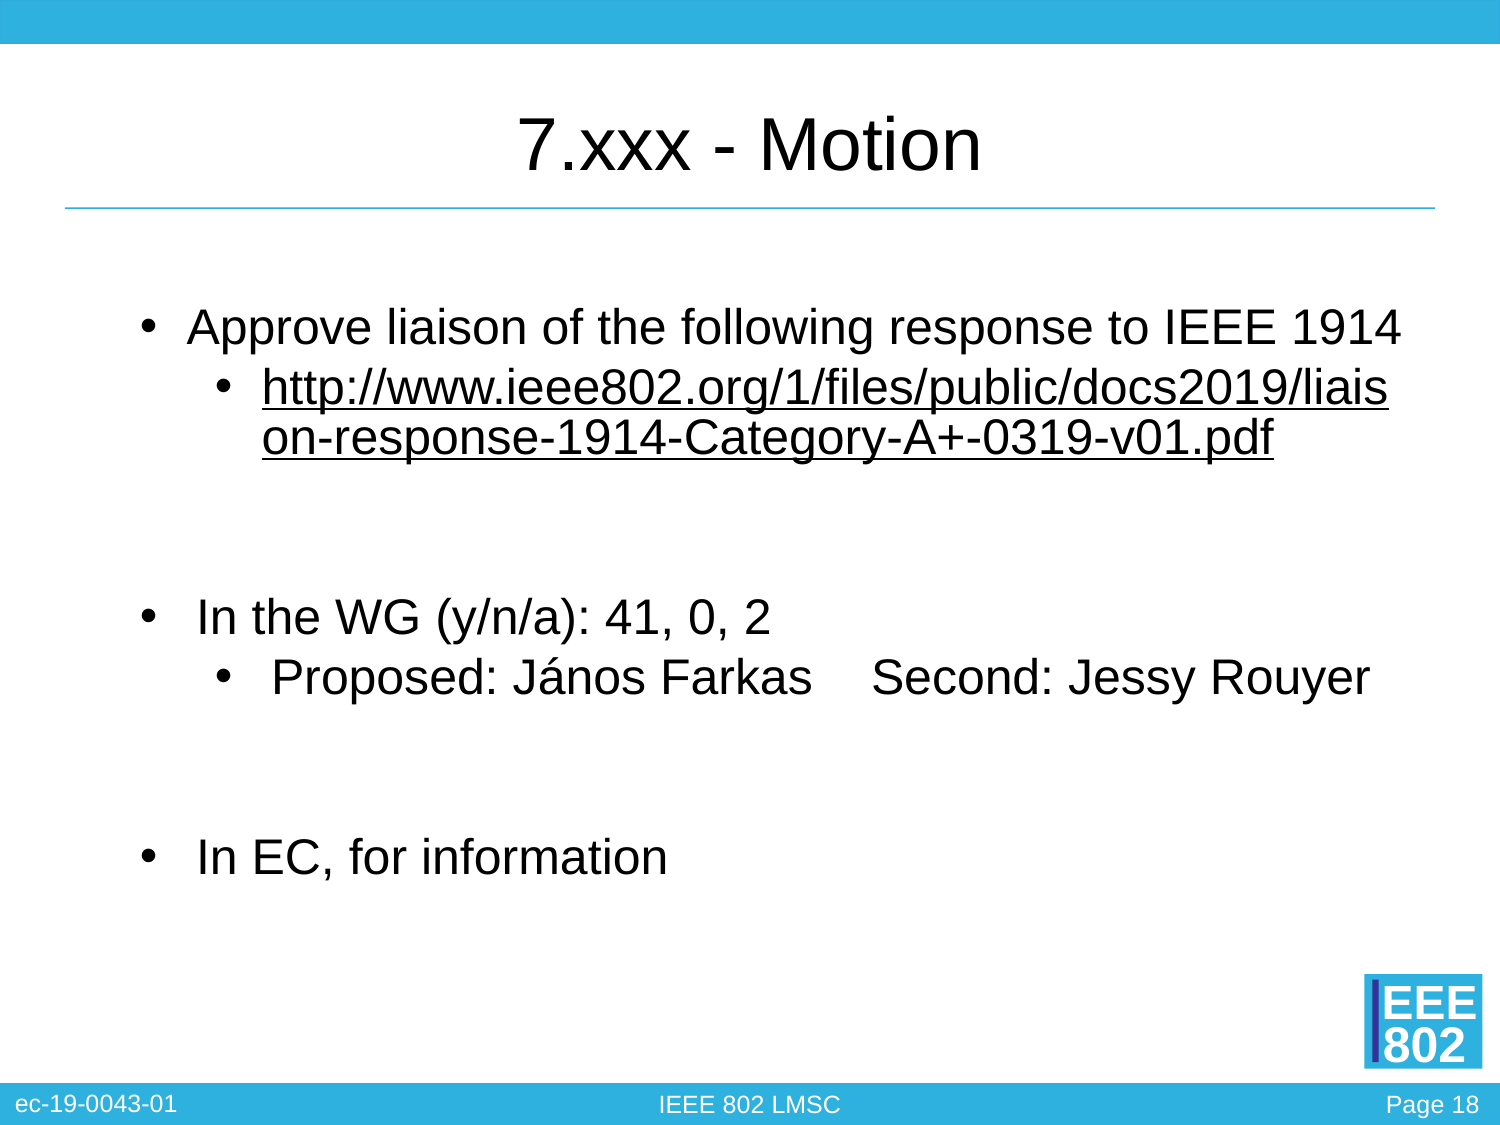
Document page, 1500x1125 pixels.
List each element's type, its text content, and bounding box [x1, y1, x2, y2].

text_box Approve liaison of the following response to IEEE 1914 http://www.ieee802.org/1/files/public/docs2019/liaison-response-1914-Category-A+-0319-v01.pdf In the WG (y/n/a): 41, 0, 2 Proposed: János Farkas Second: Jessy Rouyer In EC, for information [125, 287, 1425, 843]
title 7.xxx - Motion [75, 75, 1425, 205]
